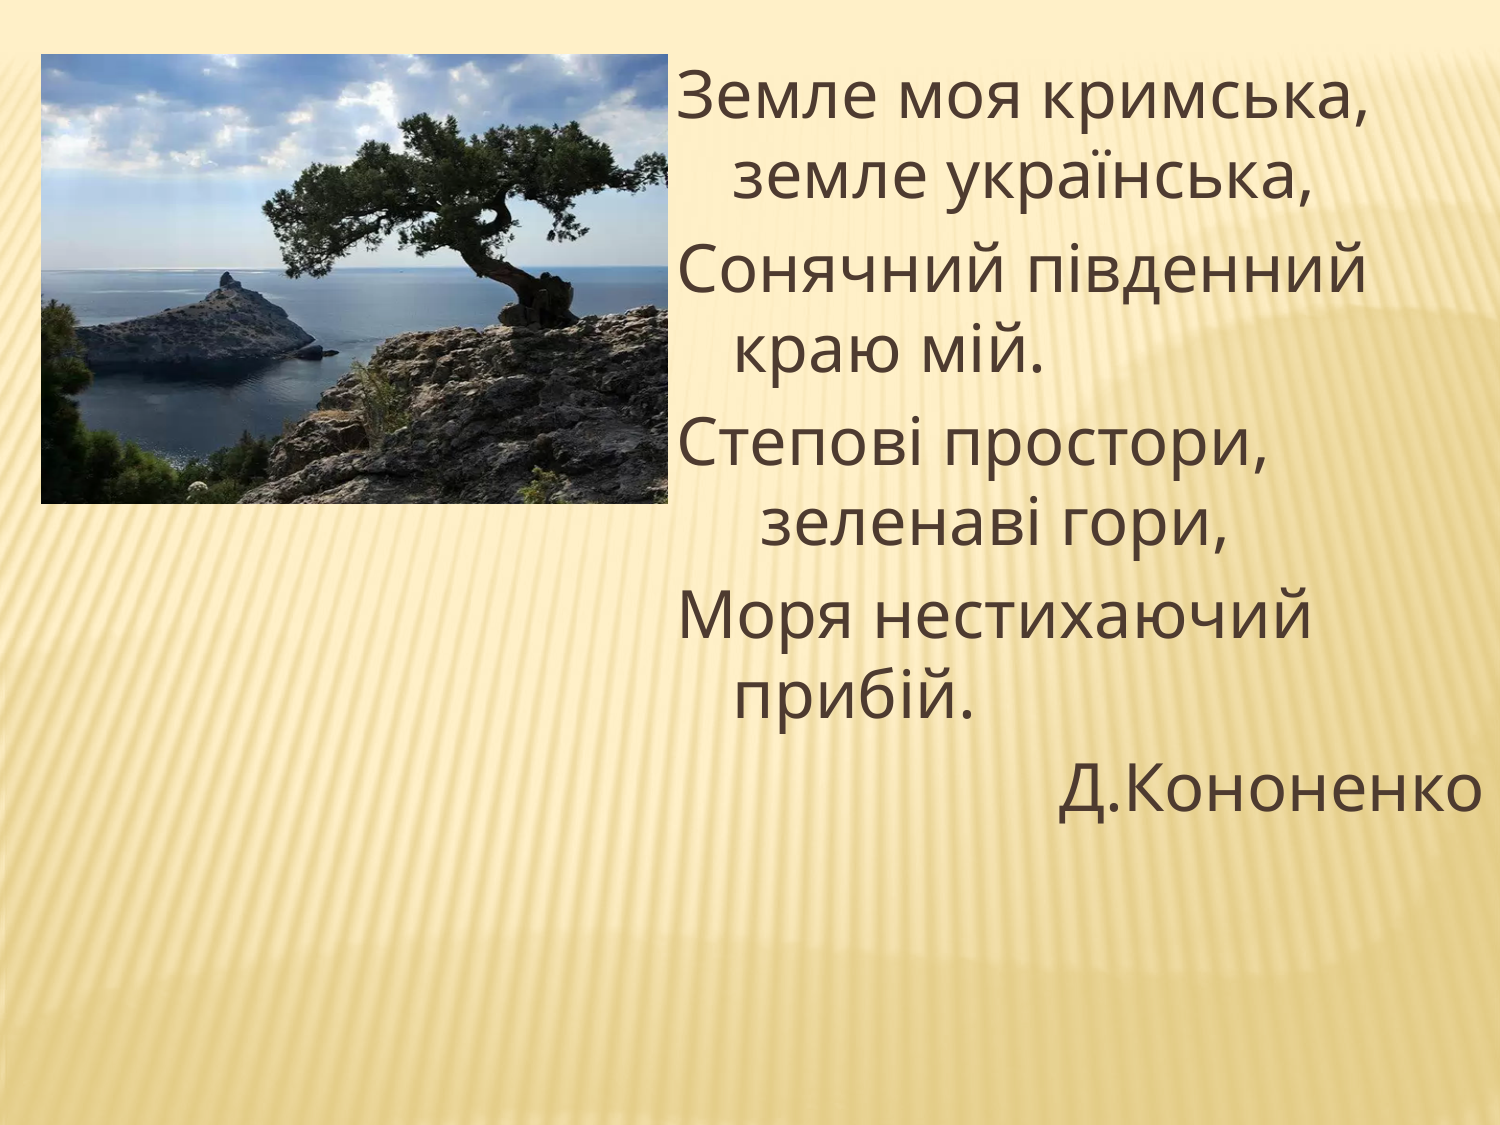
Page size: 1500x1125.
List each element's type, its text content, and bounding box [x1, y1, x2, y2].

list Земле моя кримська, земле українська, Сонячний південний краю мій. Степові простори, зеленаві гори, Моря нестихаючий прибій. Д.Кононенко [661, 44, 1500, 1005]
picture [40, 54, 668, 504]
